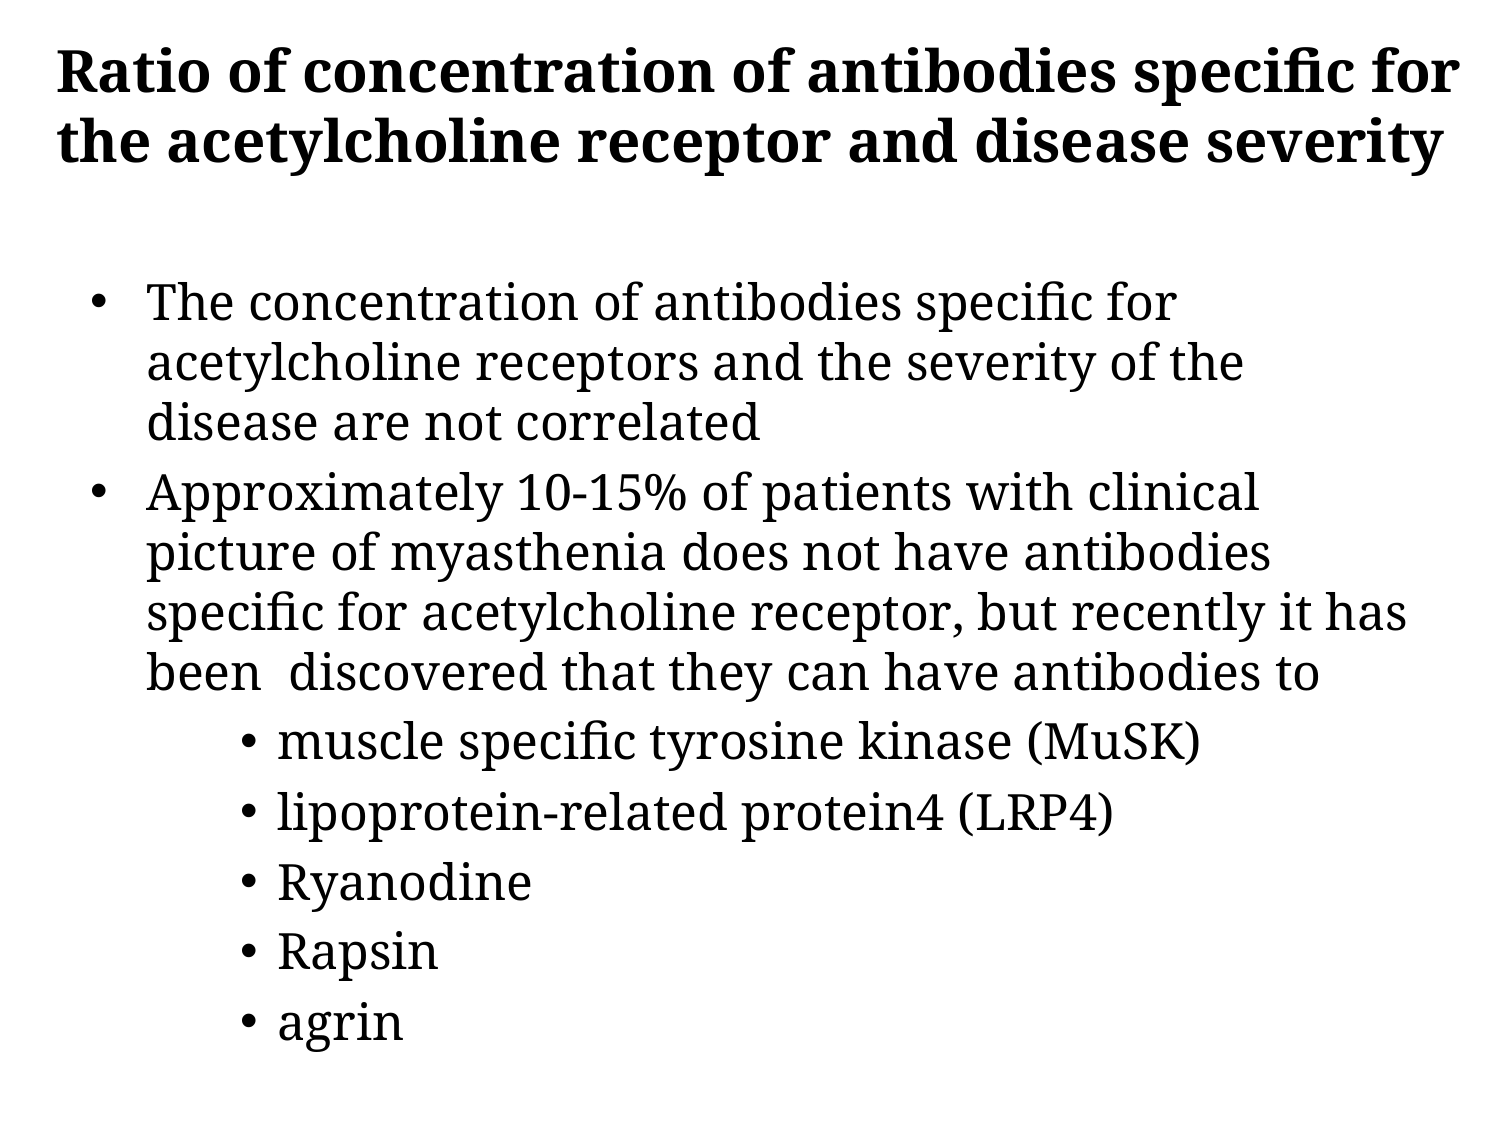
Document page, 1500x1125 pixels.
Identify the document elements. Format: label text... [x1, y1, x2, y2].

title Ratio of concentration of antibodies specific for the acetylcholine receptor and disease severity [41, 45, 1483, 233]
list The concentration of antibodies specific for acetylcholine receptors and the severity of the disease are not correlated Approximately 10-15% of patients with clinical picture of myasthenia does not have antibodies specific for acetylcholine receptor, but recently it has been discovered that they can have antibodies to muscle specific tyrosine kinase (MuSK) lipoprotein-related protein4 (LRP4) Ryanodine Rapsin agrin [75, 262, 1425, 1005]
